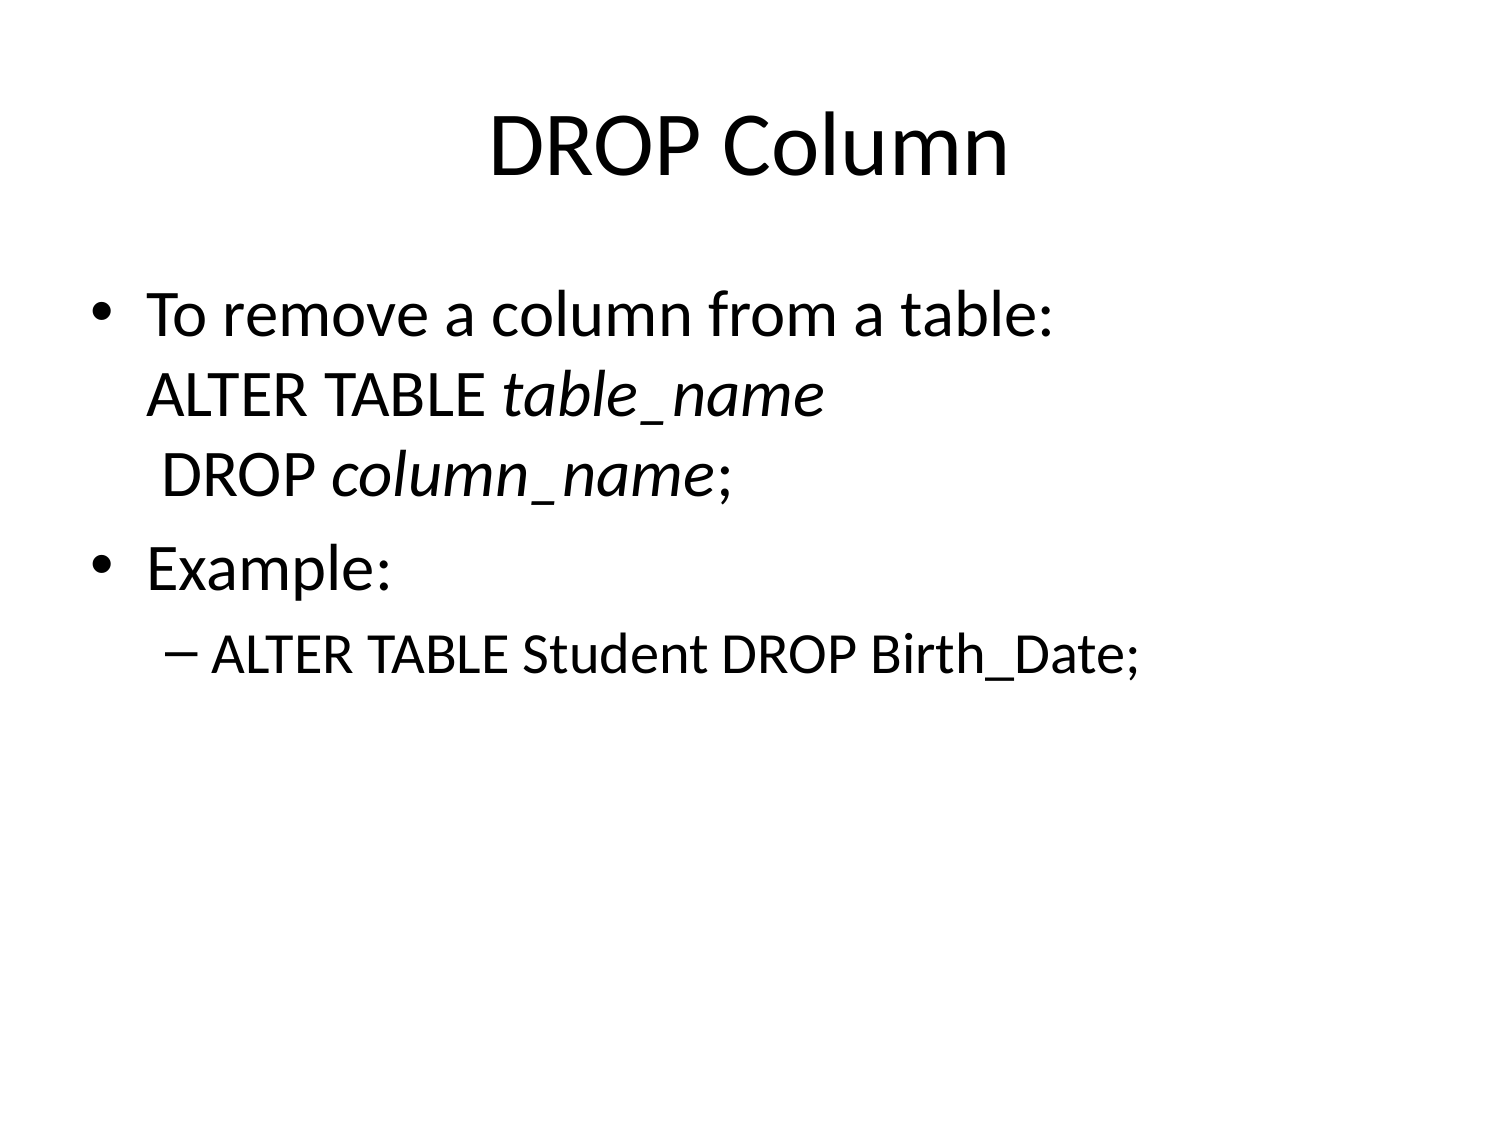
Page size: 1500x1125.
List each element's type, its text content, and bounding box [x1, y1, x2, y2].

title DROP Column [75, 45, 1425, 233]
list To remove a column from a table: ALTER TABLE table_name DROP column_name; Example: ALTER TABLE Student DROP Birth_Date; [75, 262, 1425, 1005]
